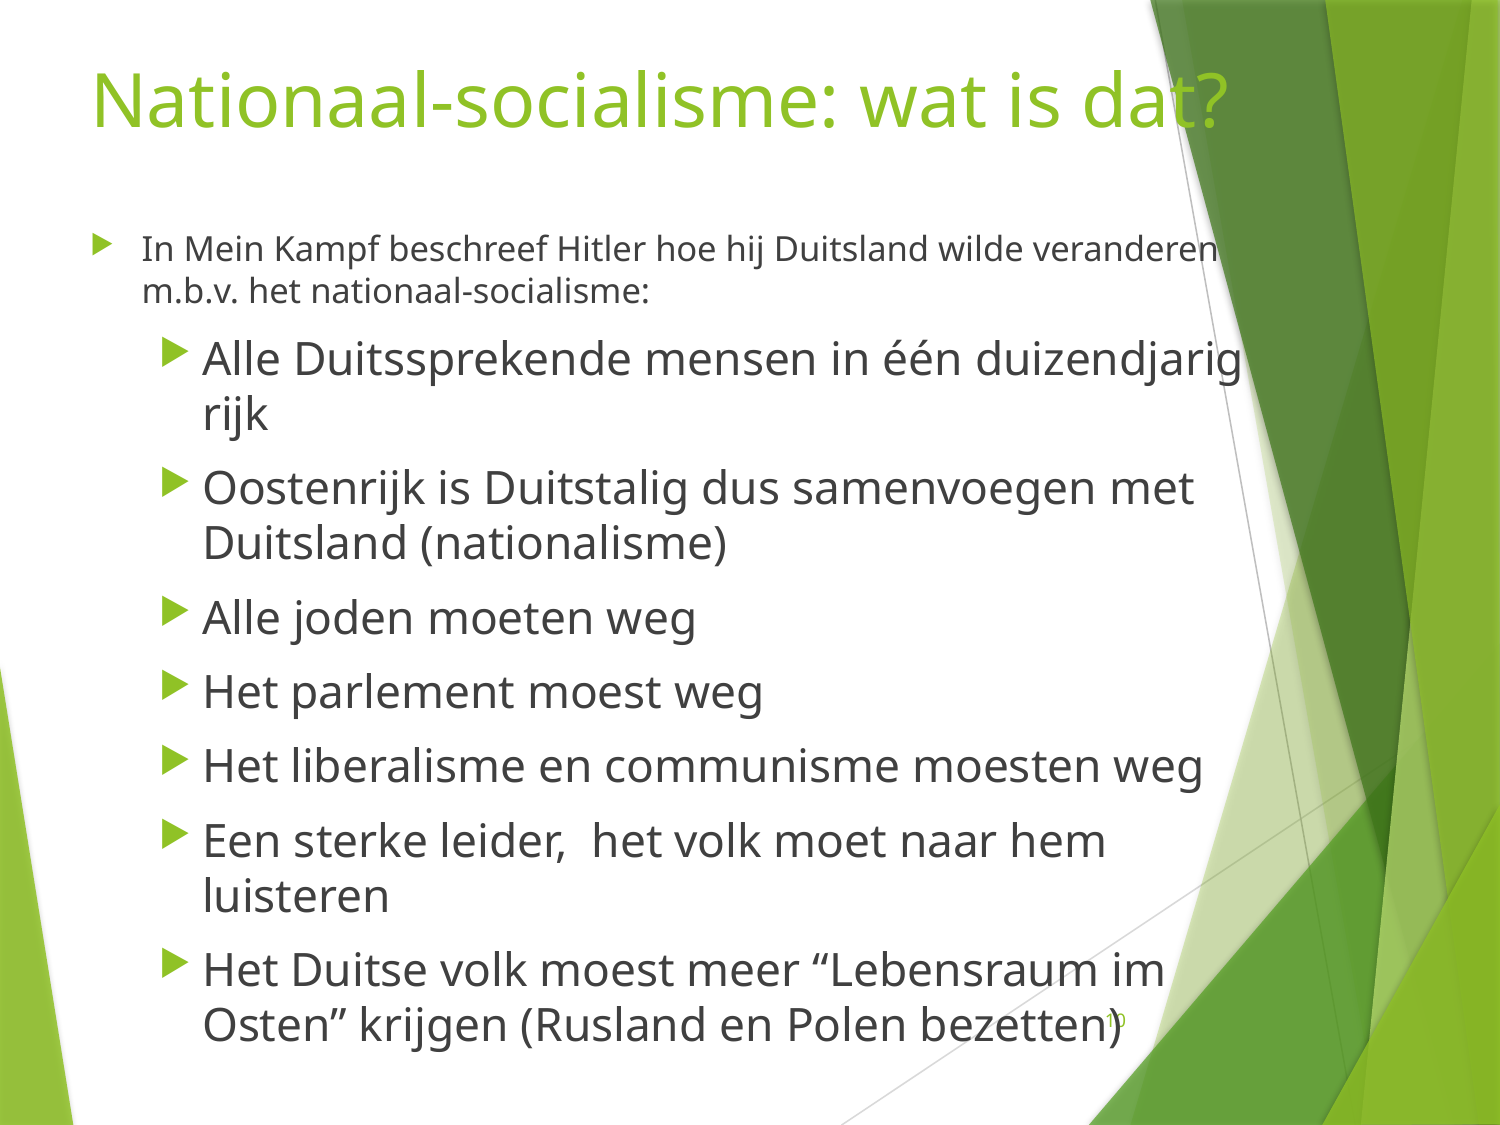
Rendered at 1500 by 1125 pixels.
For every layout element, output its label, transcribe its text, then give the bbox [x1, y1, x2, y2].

title Nationaal-socialisme: wat is dat? [75, 45, 1300, 209]
list In Mein Kampf beschreef Hitler hoe hij Duitsland wilde veranderen m.b.v. het nationaal-socialisme: Alle Duitssprekende mensen in één duizendjarig rijk Oostenrijk is Duitstalig dus samenvoegen met Duitsland (nationalisme) Alle joden moeten weg Het parlement moest weg Het liberalisme en communisme moesten weg Een sterke leider, het volk moet naar hem luisteren Het Duitse volk moest meer “Lebensraum im Osten” krijgen (Rusland en Polen bezetten) [75, 219, 1300, 1062]
slide_number 10 [1057, 991, 1142, 1051]
